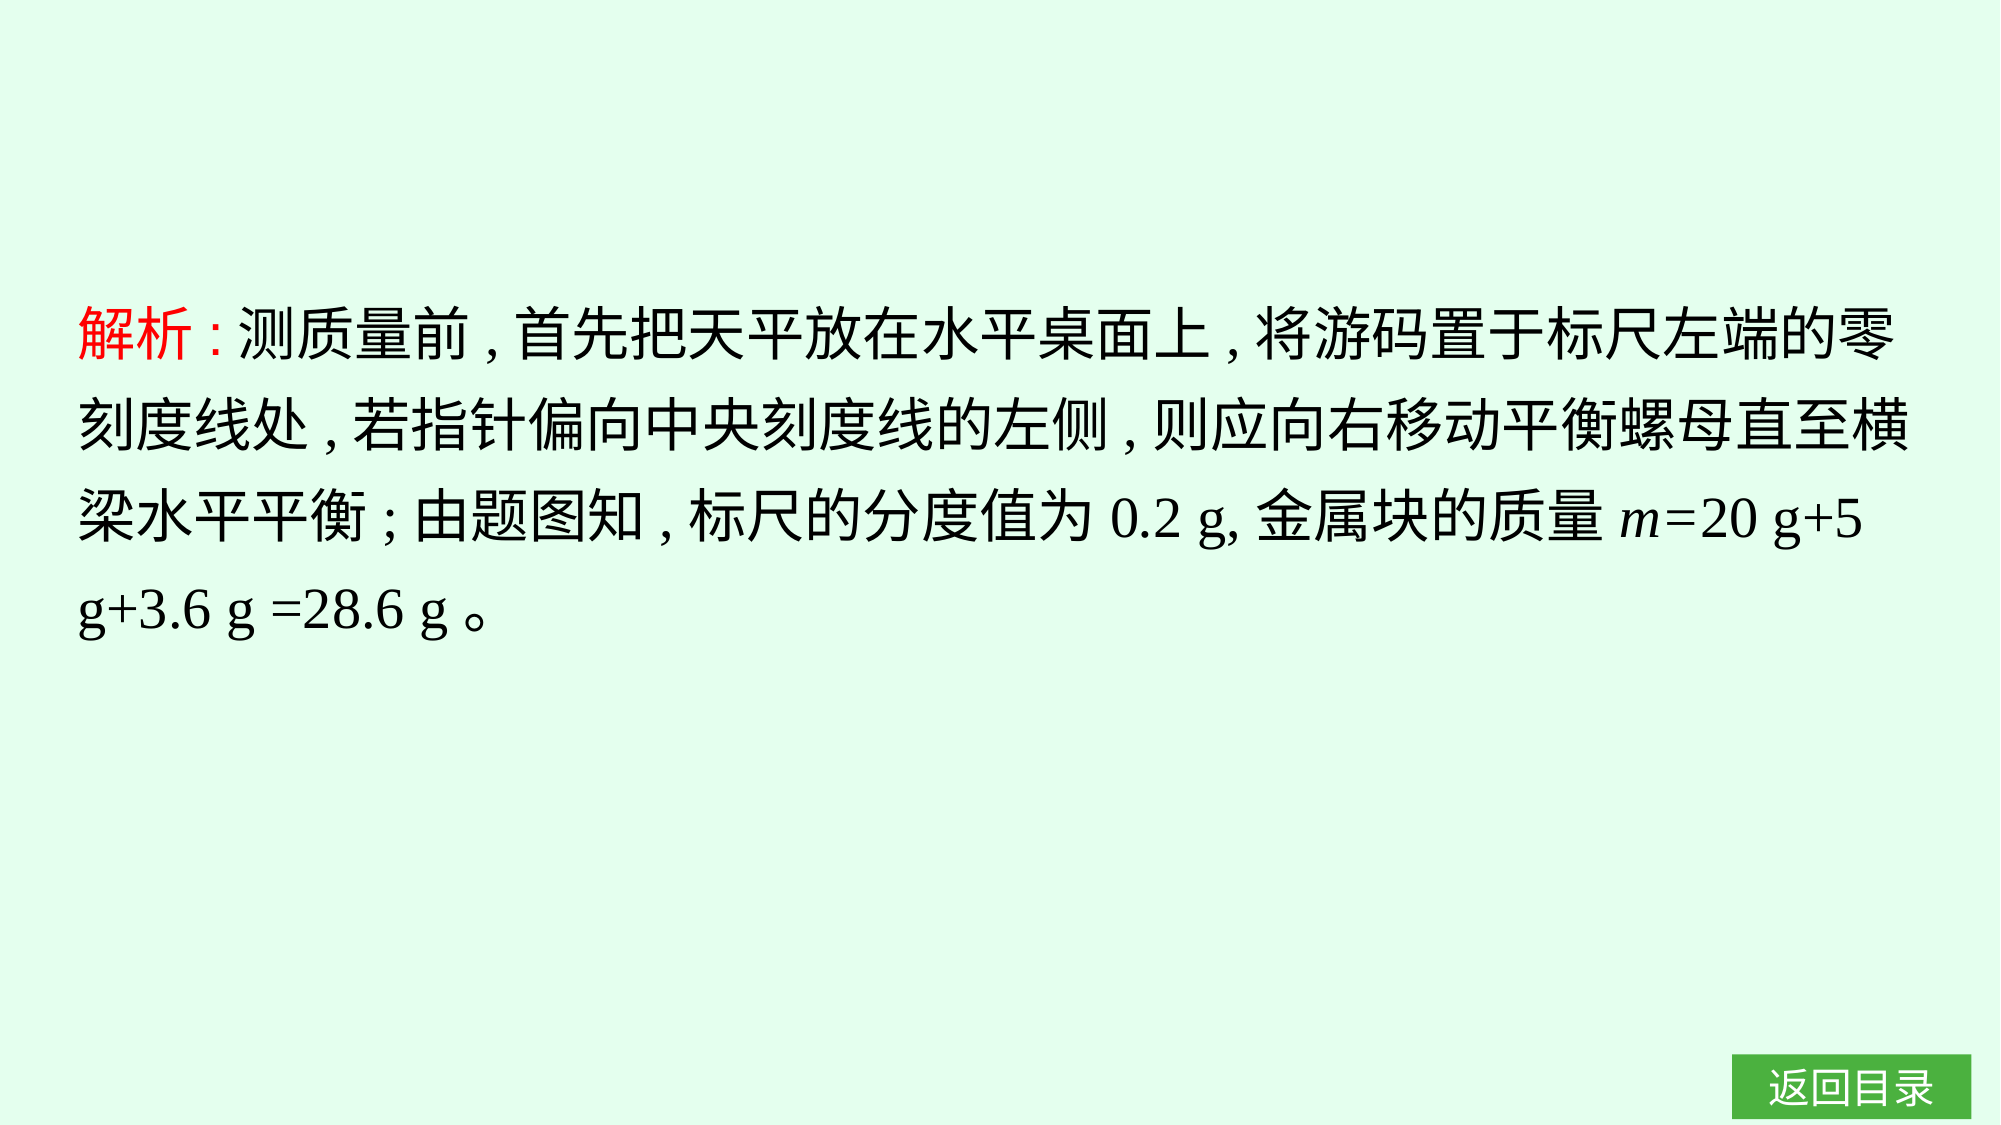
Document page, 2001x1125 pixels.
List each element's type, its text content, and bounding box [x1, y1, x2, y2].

text_box 解析:测质量前,首先把天平放在水平桌面上,将游码置于标尺左端的零刻度线处,若指针偏向中央刻度线的左侧,则应向右移动平衡螺母直至横梁水平平衡;由题图知,标尺的分度值为0.2 g,金属块的质量m=20 g+5 g+3.6 g =28.6 g。 [62, 269, 1938, 648]
